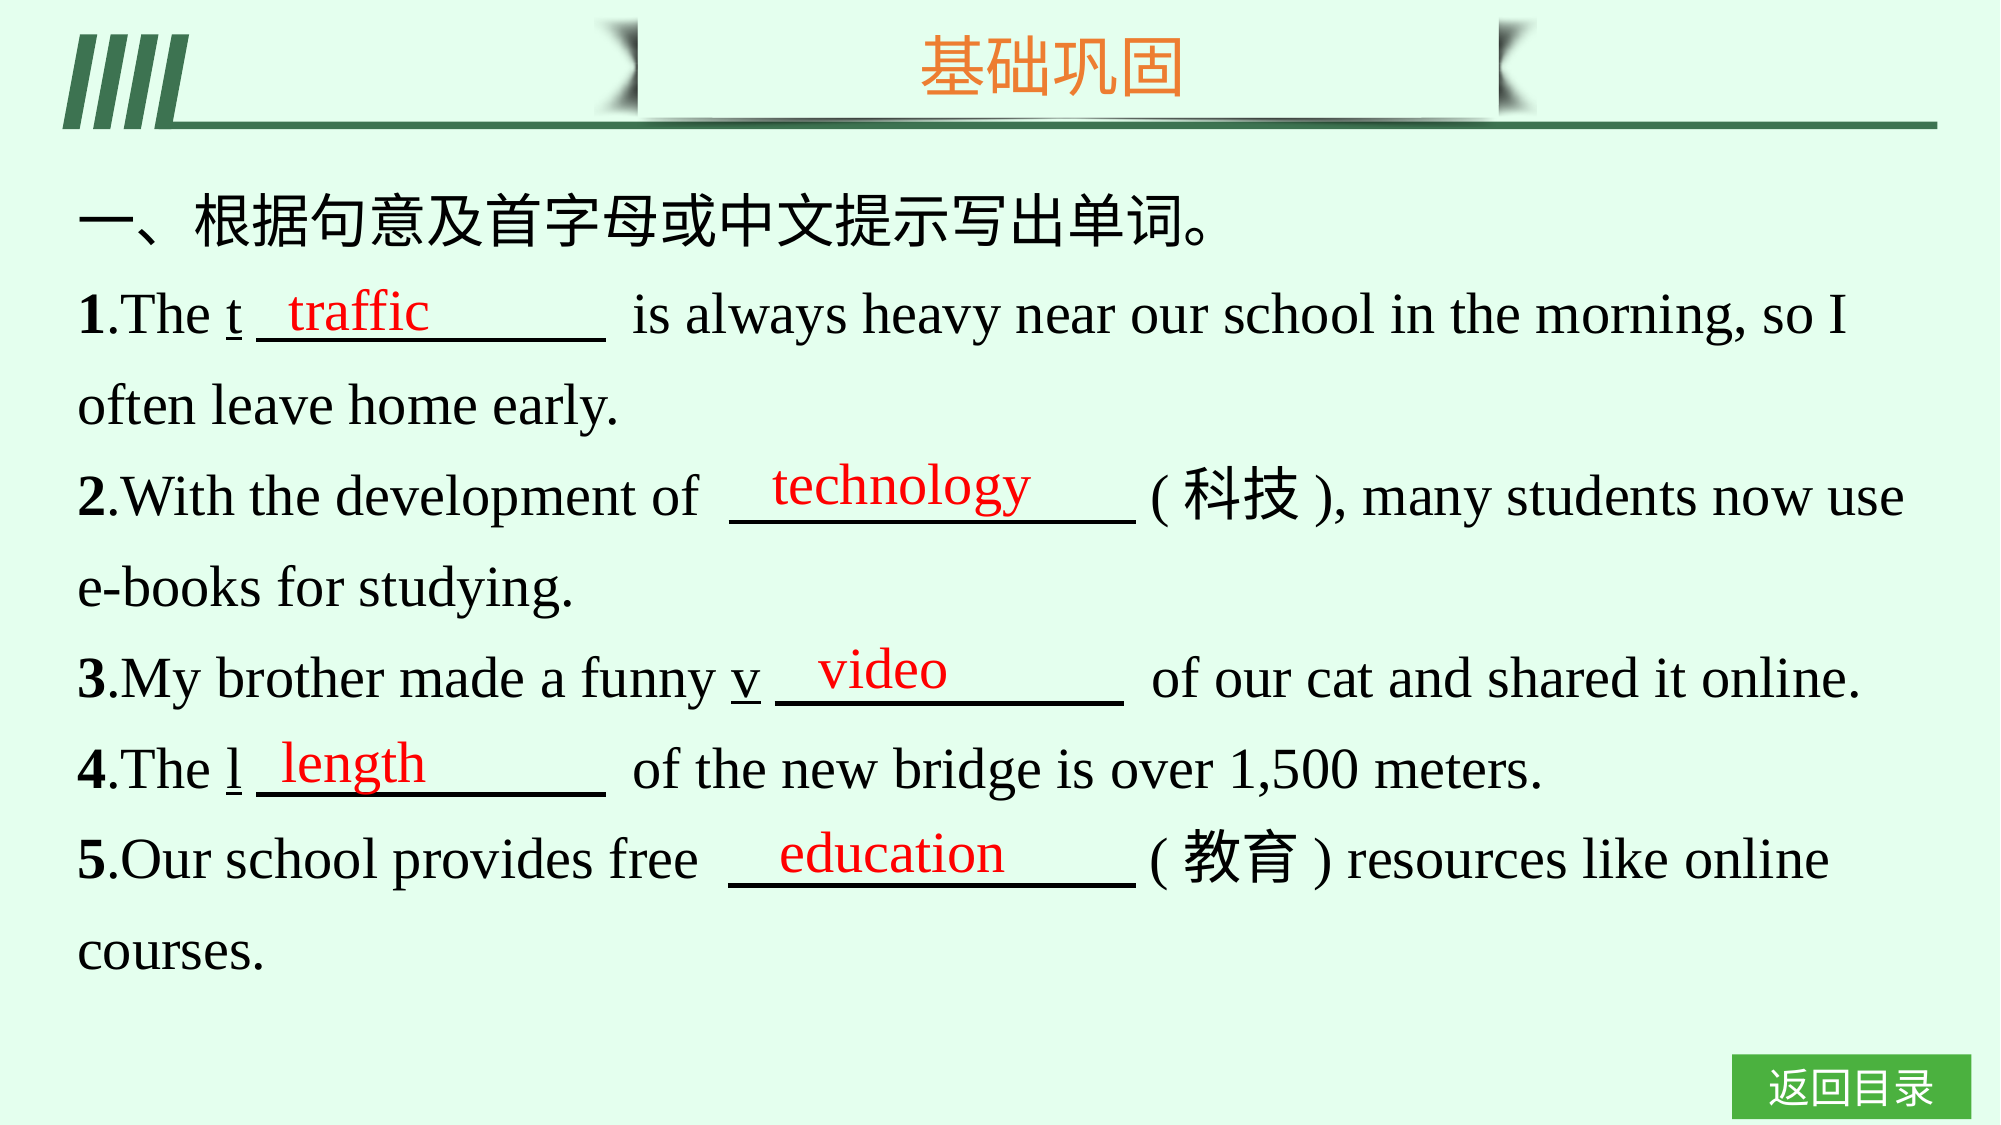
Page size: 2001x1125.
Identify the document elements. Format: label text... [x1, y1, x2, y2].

text_box education [764, 793, 1022, 892]
text_box traffic [274, 250, 446, 350]
text_box length [266, 702, 514, 802]
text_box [62, 34, 1938, 130]
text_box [594, 16, 1537, 127]
text_box technology [757, 424, 1047, 524]
text_box 一、根据句意及首字母或中文提示写出单词。 1.The t is always heavy near our school in the morning, so I often leave home early. 2.With the development of (科技), many students now use e-books for studying. 3.My brother made a funny v of our cat and shared it online. 4.The l of the new bridge is over 1,500 meters. 5.Our school provides free (教育) resources like online courses. [62, 155, 1938, 989]
text_box video [804, 608, 964, 708]
